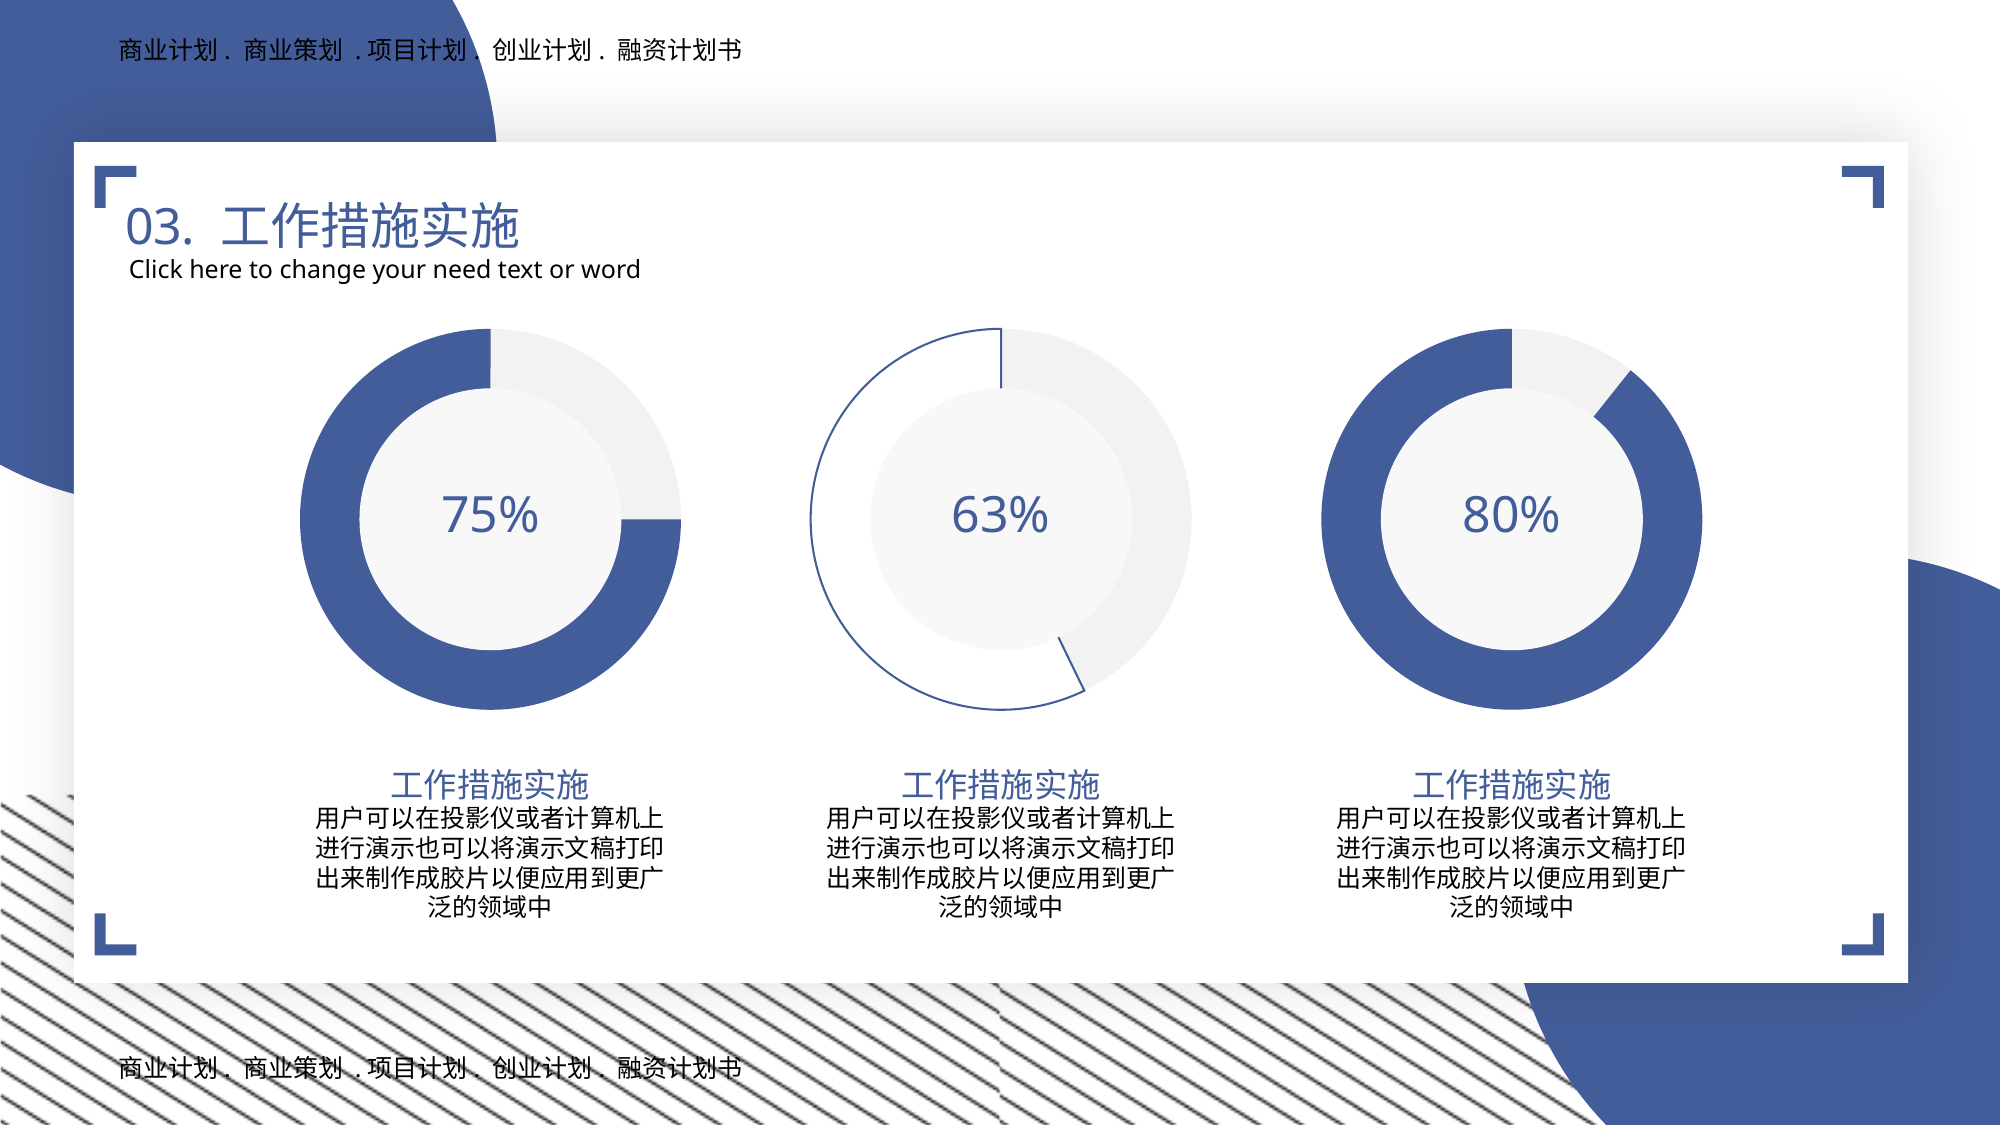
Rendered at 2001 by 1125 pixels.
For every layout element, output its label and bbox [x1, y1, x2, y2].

text_box [1317, 748, 1706, 931]
text_box [1321, 328, 1703, 710]
text_box [91, 983, 1909, 1091]
text_box [807, 748, 1196, 931]
text_box [91, 27, 1909, 141]
text_box [0, 0, 2000, 1125]
text_box [810, 328, 1192, 710]
text_box [114, 187, 733, 324]
text_box [73, 141, 1909, 983]
text_box [296, 748, 685, 931]
text_box [299, 328, 681, 710]
